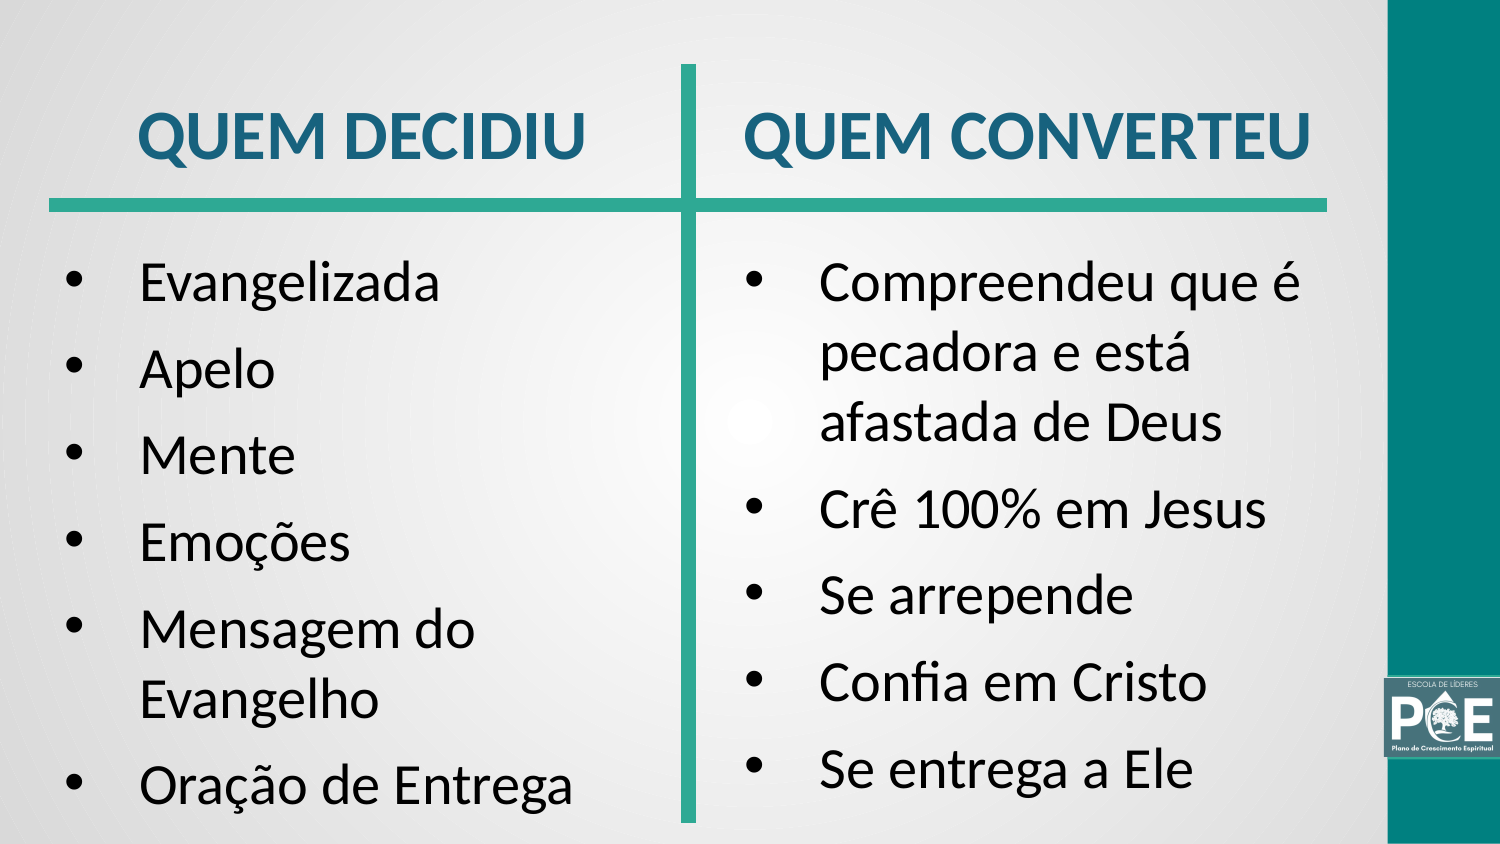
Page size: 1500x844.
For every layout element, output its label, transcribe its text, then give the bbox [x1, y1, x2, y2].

picture [1383, 677, 1500, 757]
text_box QUEM DECIDIU [68, 80, 656, 181]
text_box QUEM CONVERTEU [711, 80, 1346, 181]
text_box Compreendeu que é pecadora e está afastada de Deus Crê 100% em Jesus Se arrepende Confia em Cristo Se entrega a Ele [736, 235, 1320, 808]
text_box Evangelizada Apelo Mente Emoções Mensagem do Evangelho Oração de Entrega [56, 235, 656, 824]
